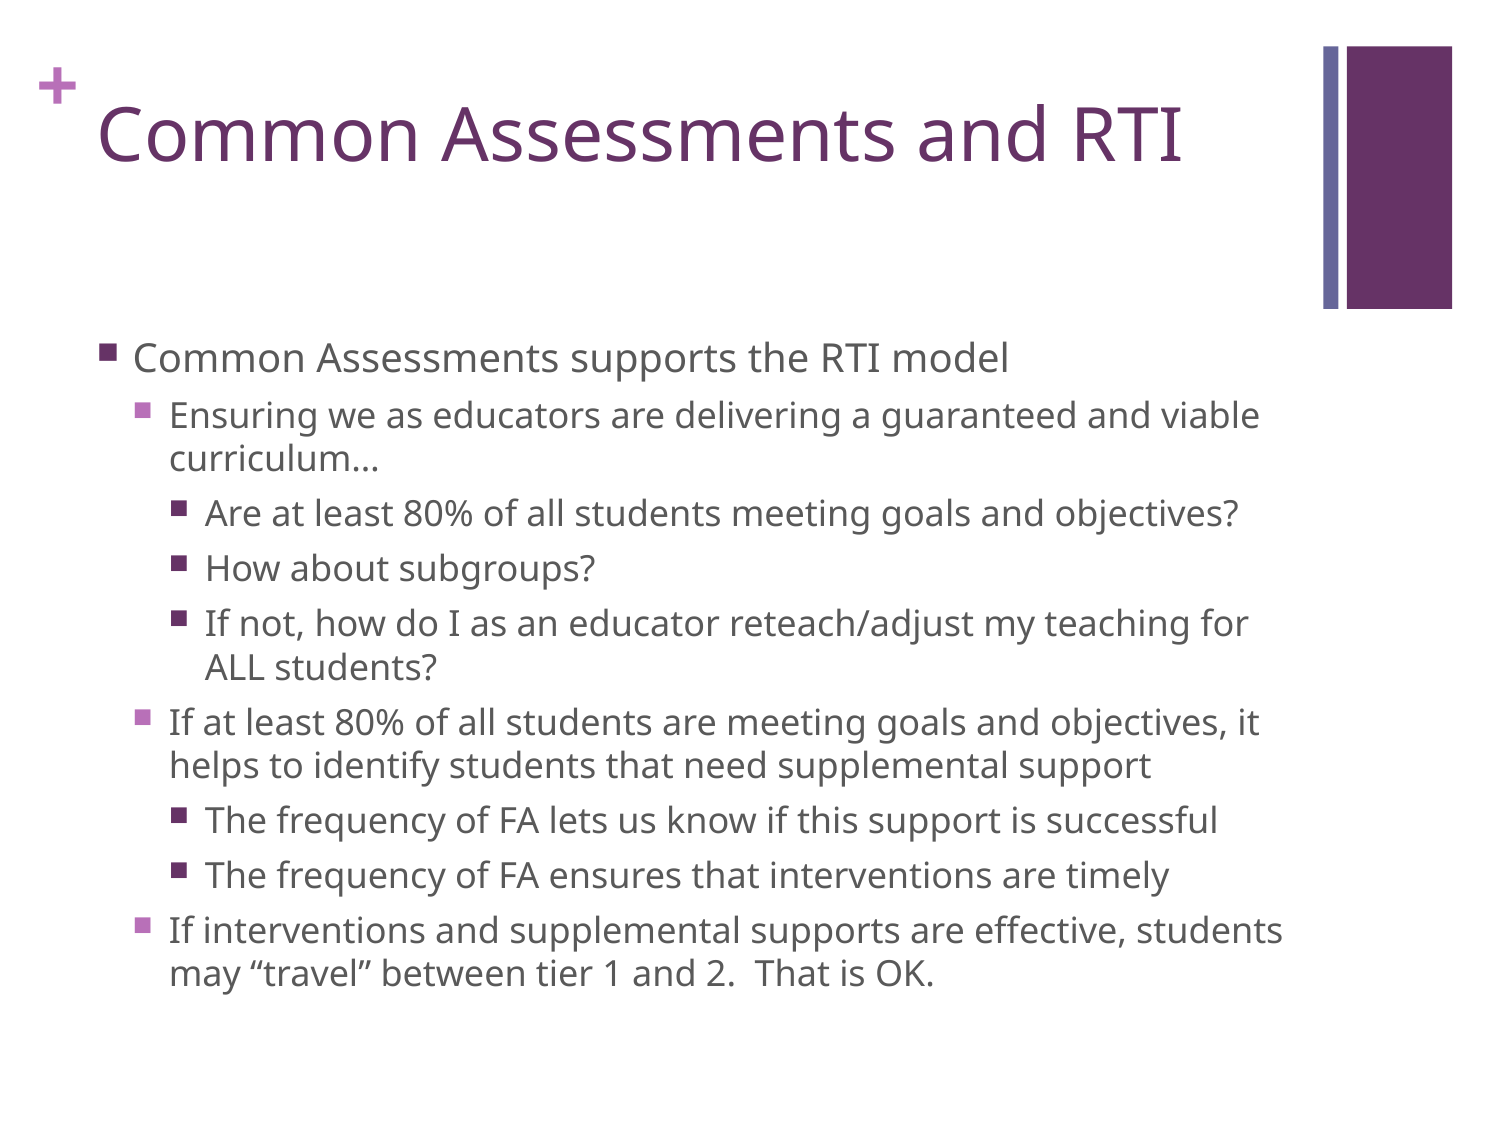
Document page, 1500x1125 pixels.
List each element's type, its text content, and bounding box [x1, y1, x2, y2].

title Common Assessments and RTI [81, 79, 1322, 263]
list Common Assessments supports the RTI model Ensuring we as educators are delivering a guaranteed and viable curriculum… Are at least 80% of all students meeting goals and objectives? How about subgroups? If not, how do I as an educator reteach/adjust my teaching for ALL students? If at least 80% of all students are meeting goals and objectives, it helps to identify students that need supplemental support The frequency of FA lets us know if this support is successful The frequency of FA ensures that interventions are timely If interventions and supplemental supports are effective, students may “travel” between tier 1 and 2. That is OK. [81, 324, 1322, 1005]
